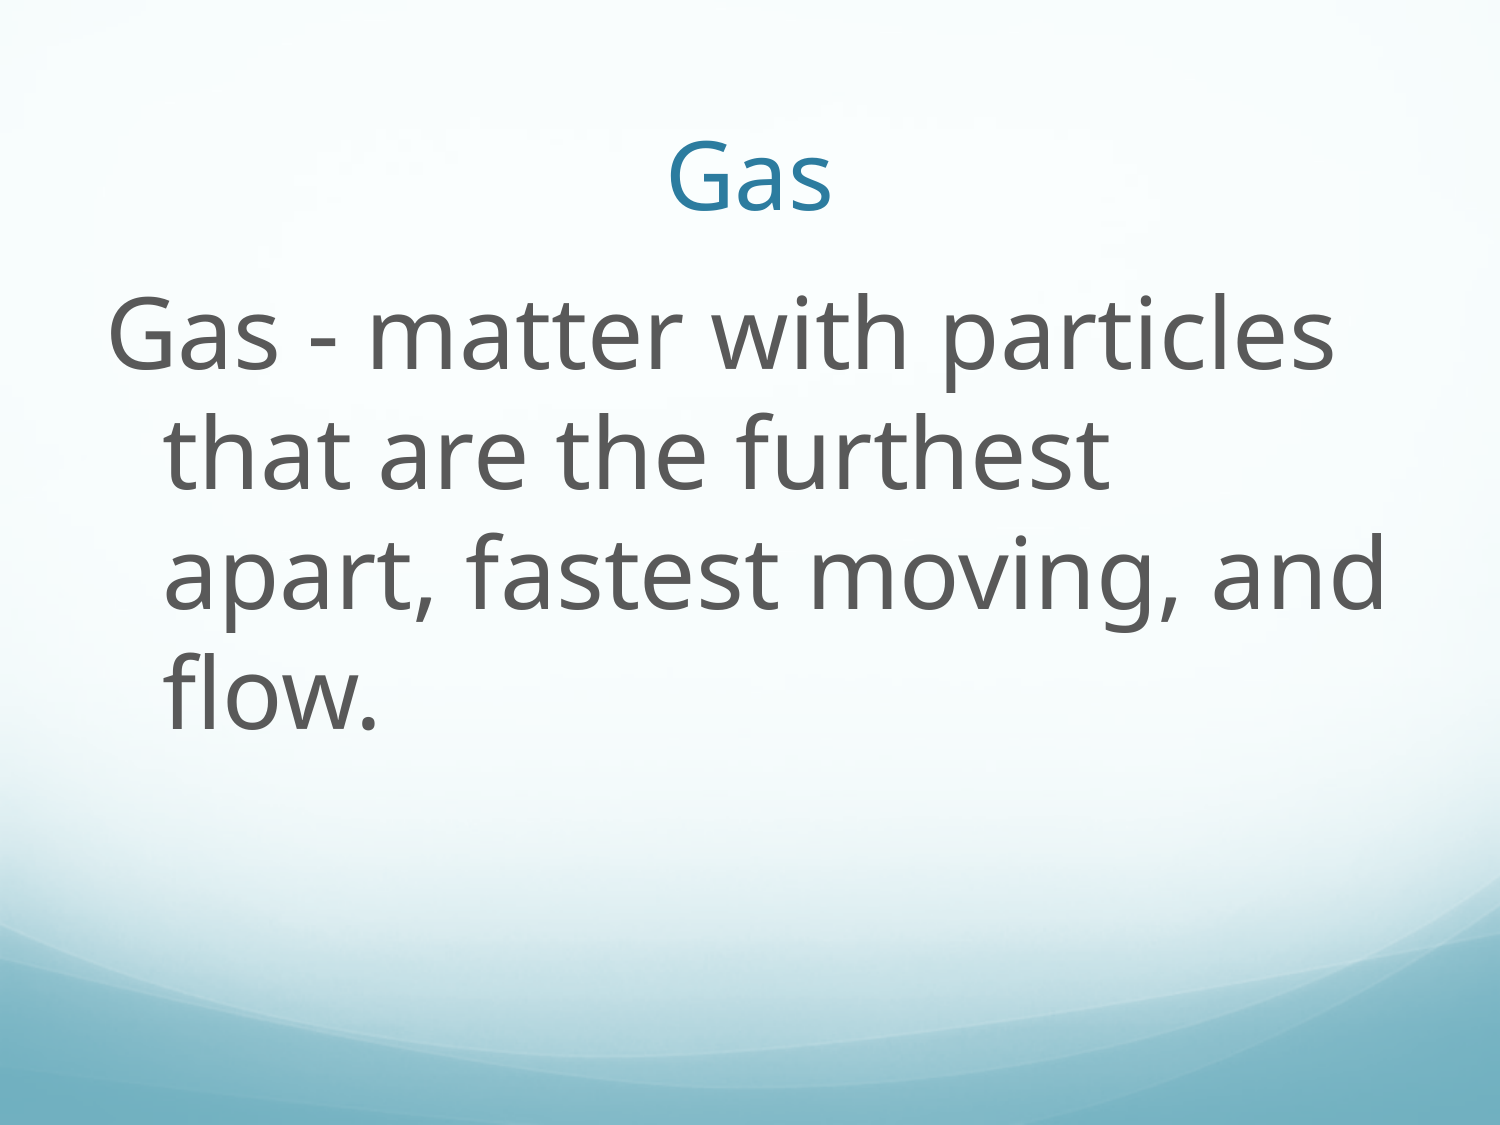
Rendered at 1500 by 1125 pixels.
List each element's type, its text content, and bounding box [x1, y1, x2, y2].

list Gas - matter with particles that are the furthest apart, fastest moving, and flow. [90, 262, 1410, 975]
title Gas [90, 17, 1410, 237]
